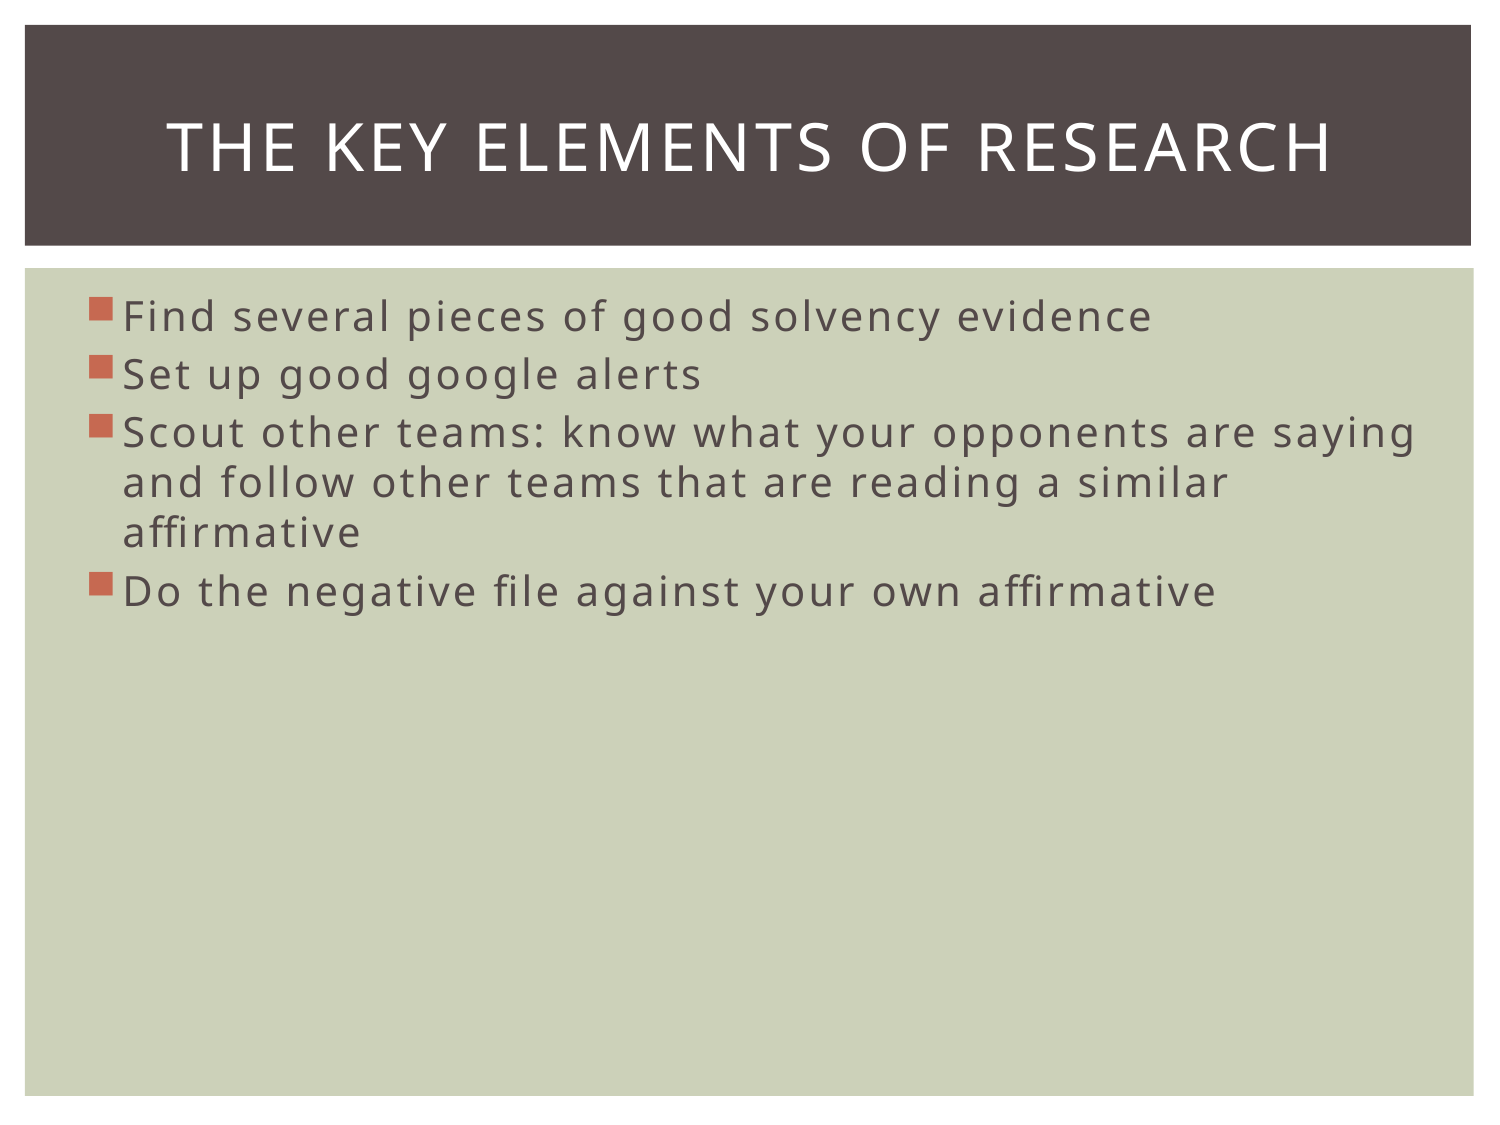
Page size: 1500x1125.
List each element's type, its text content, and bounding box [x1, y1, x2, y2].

title The key elements of research [62, 58, 1438, 232]
list Find several pieces of good solvency evidence Set up good google alerts Scout other teams: know what your opponents are saying and follow other teams that are reading a similar affirmative Do the negative file against your own affirmative [62, 281, 1442, 1005]
